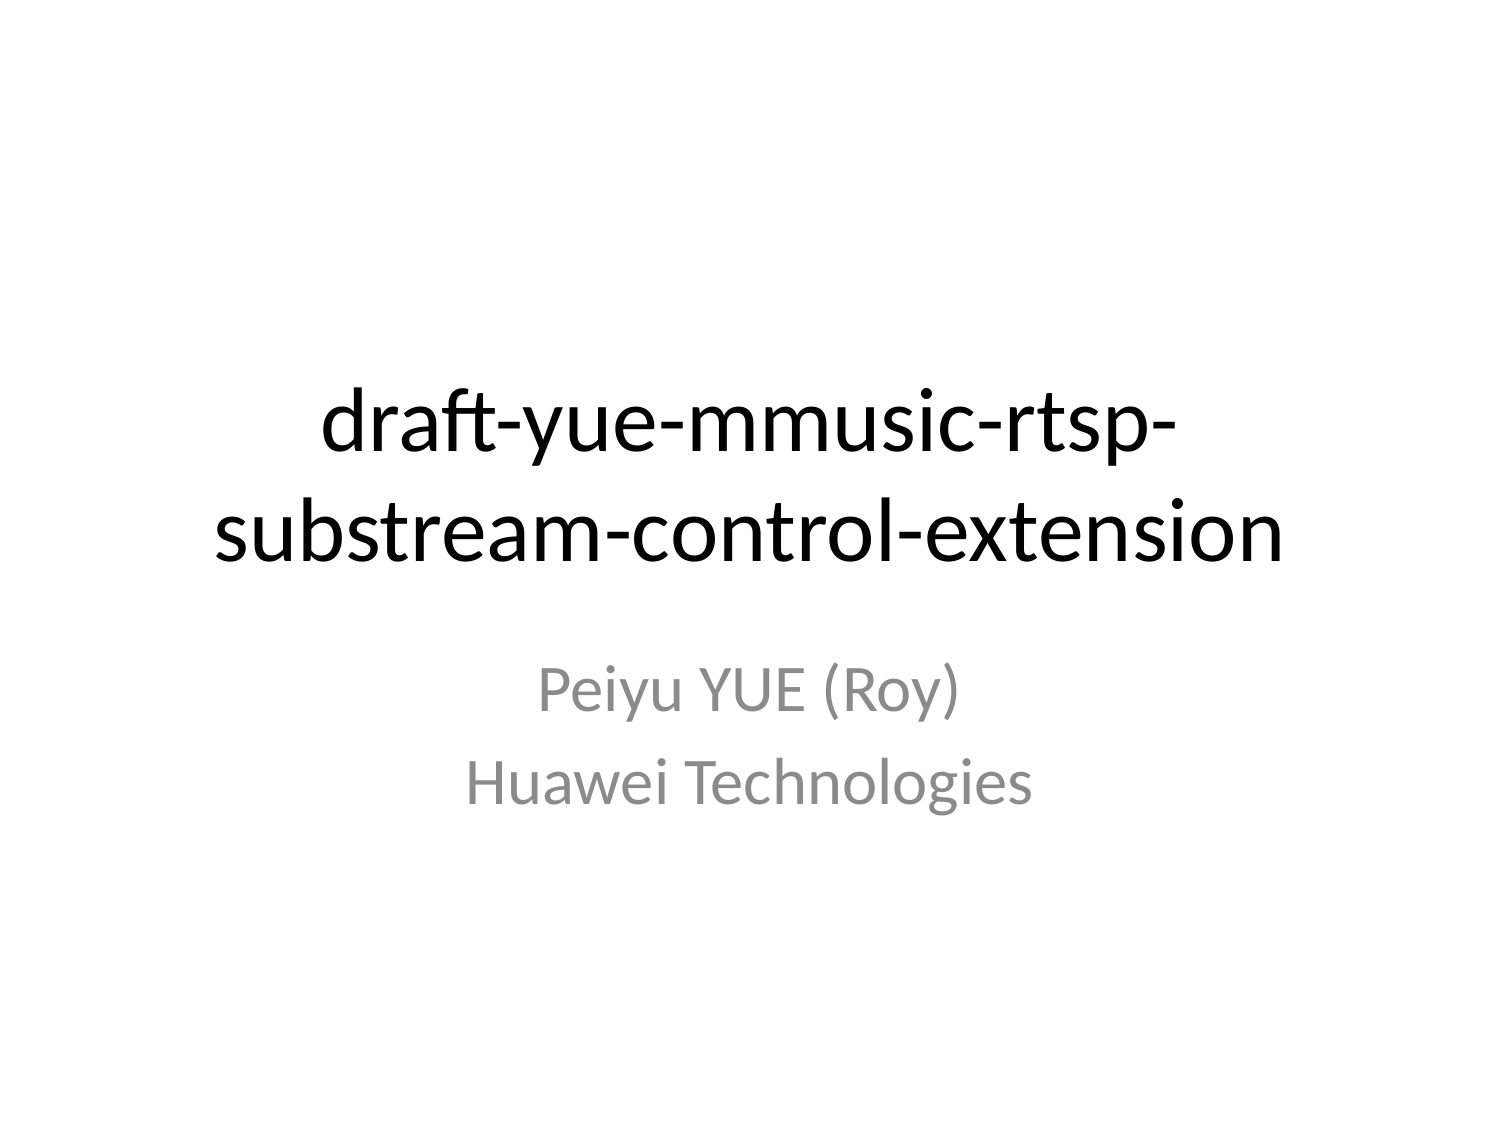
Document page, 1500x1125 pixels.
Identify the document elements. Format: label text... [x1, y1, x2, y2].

subtitle Peiyu YUE (Roy) Huawei Technologies [225, 637, 1275, 925]
title draft-yue-mmusic-rtsp-substream-control-extension [112, 349, 1388, 591]
